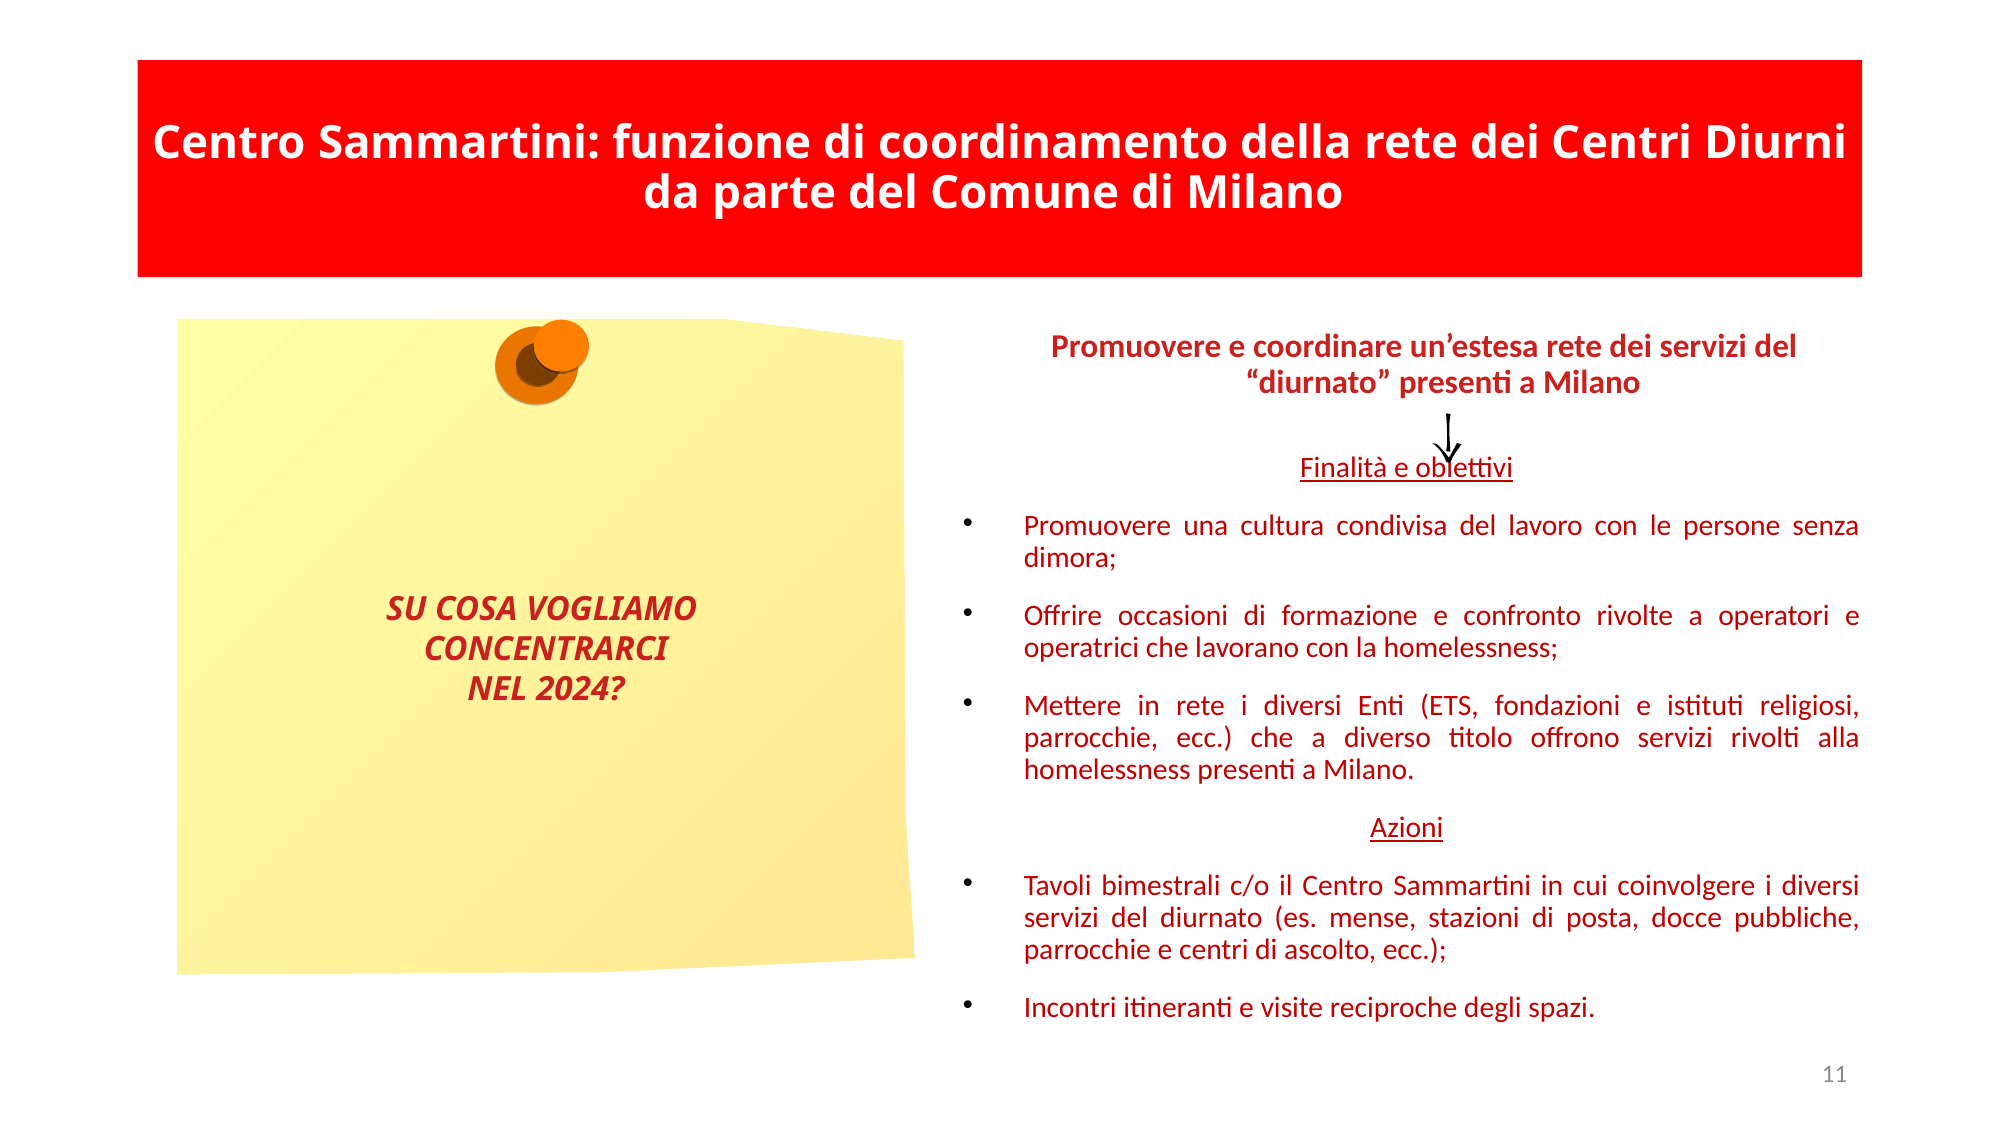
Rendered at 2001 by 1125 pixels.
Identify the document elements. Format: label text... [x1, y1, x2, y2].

text_box Finalità e obiettivi Promuovere una cultura condivisa del lavoro con le persone senza dimora; Offrire occasioni di formazione e confronto rivolte a operatori e operatrici che lavorano con la homelessness; Mettere in rete i diversi Enti (ETS, fondazioni e istituti religiosi, parrocchie, ecc.) che a diverso titolo offrono servizi rivolti alla homelessness presenti a Milano. Azioni Tavoli bimestrali c/o il Centro Sammartini in cui coinvolgere i diversi servizi del diurnato (es. mense, stazioni di posta, docce pubbliche, parrocchie e centri di ascolto, ecc.); Incontri itineranti e visite reciproche degli spazi. [952, 451, 1861, 1030]
slide_number 11 [1412, 1042, 1863, 1103]
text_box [176, 319, 916, 975]
list Promuovere e coordinare un’estesa rete dei servizi del “diurnato” presenti a Milano [1003, 328, 1846, 414]
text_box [1432, 413, 1462, 464]
title Centro Sammartini: funzione di coordinamento della rete dei Centri Diurni da parte del Comune di Milano [137, 60, 1863, 278]
